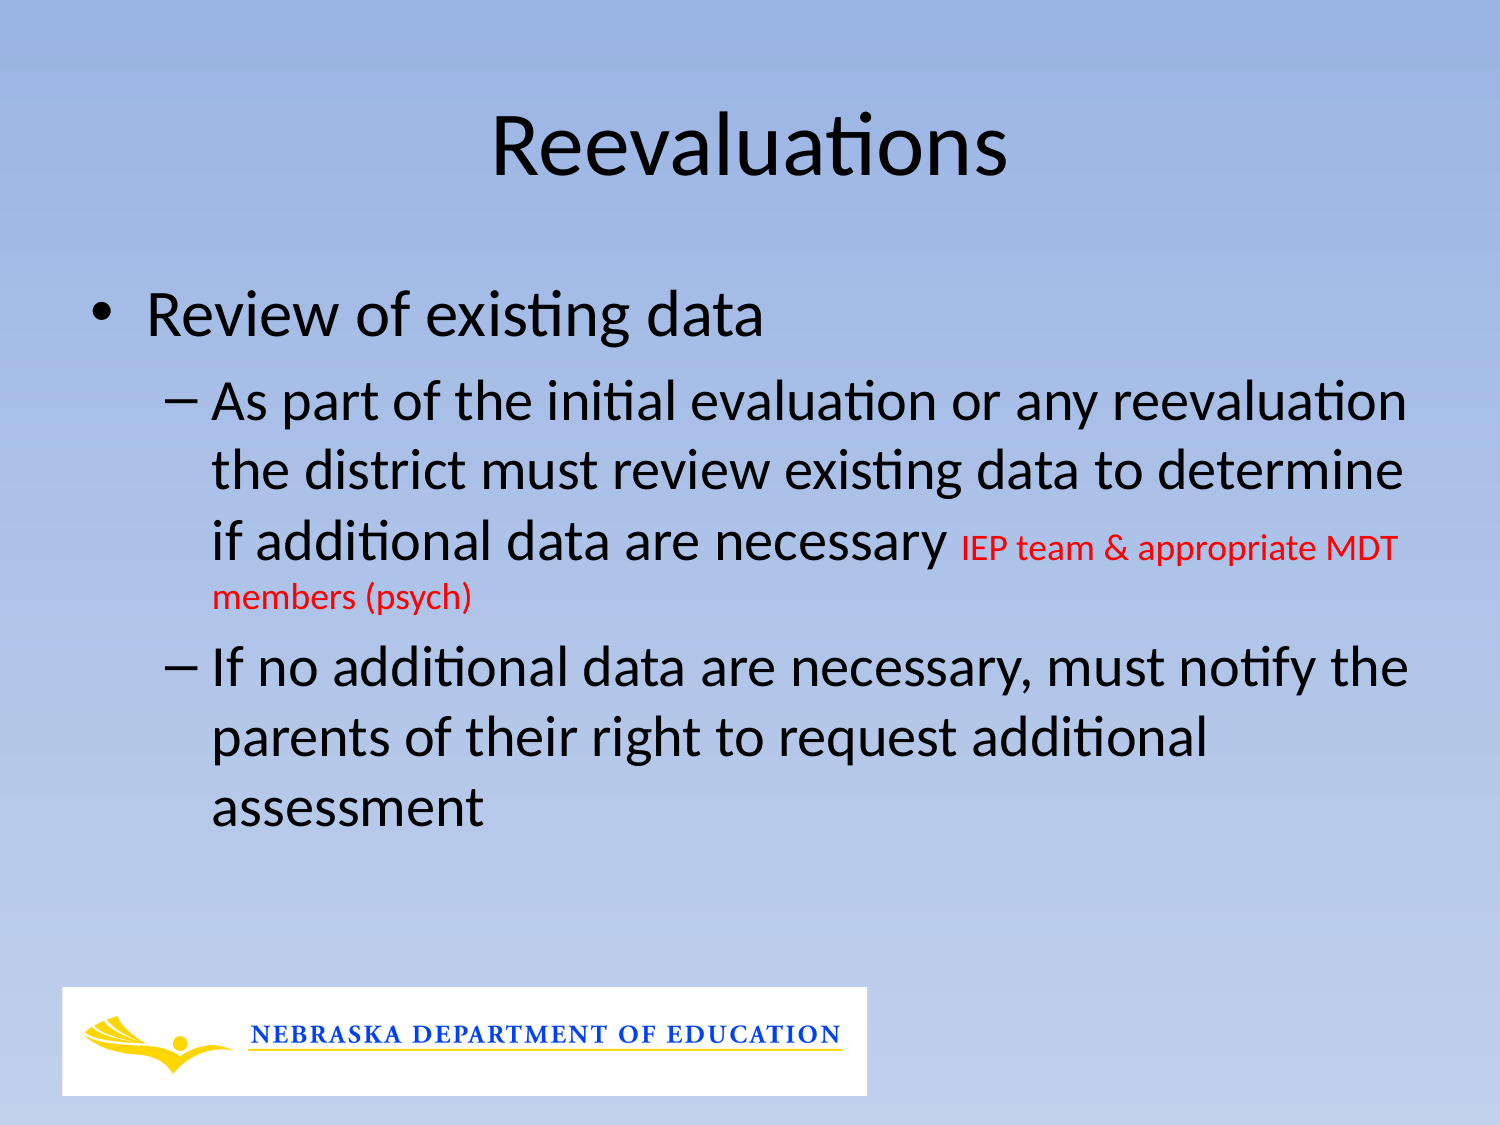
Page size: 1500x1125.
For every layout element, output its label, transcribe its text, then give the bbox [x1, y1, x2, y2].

list Review of existing data As part of the initial evaluation or any reevaluation the district must review existing data to determine if additional data are necessary IEP team & appropriate MDT members (psych) If no additional data are necessary, must notify the parents of their right to request additional assessment [75, 262, 1425, 1005]
title Reevaluations [75, 45, 1425, 233]
picture [62, 987, 868, 1096]
